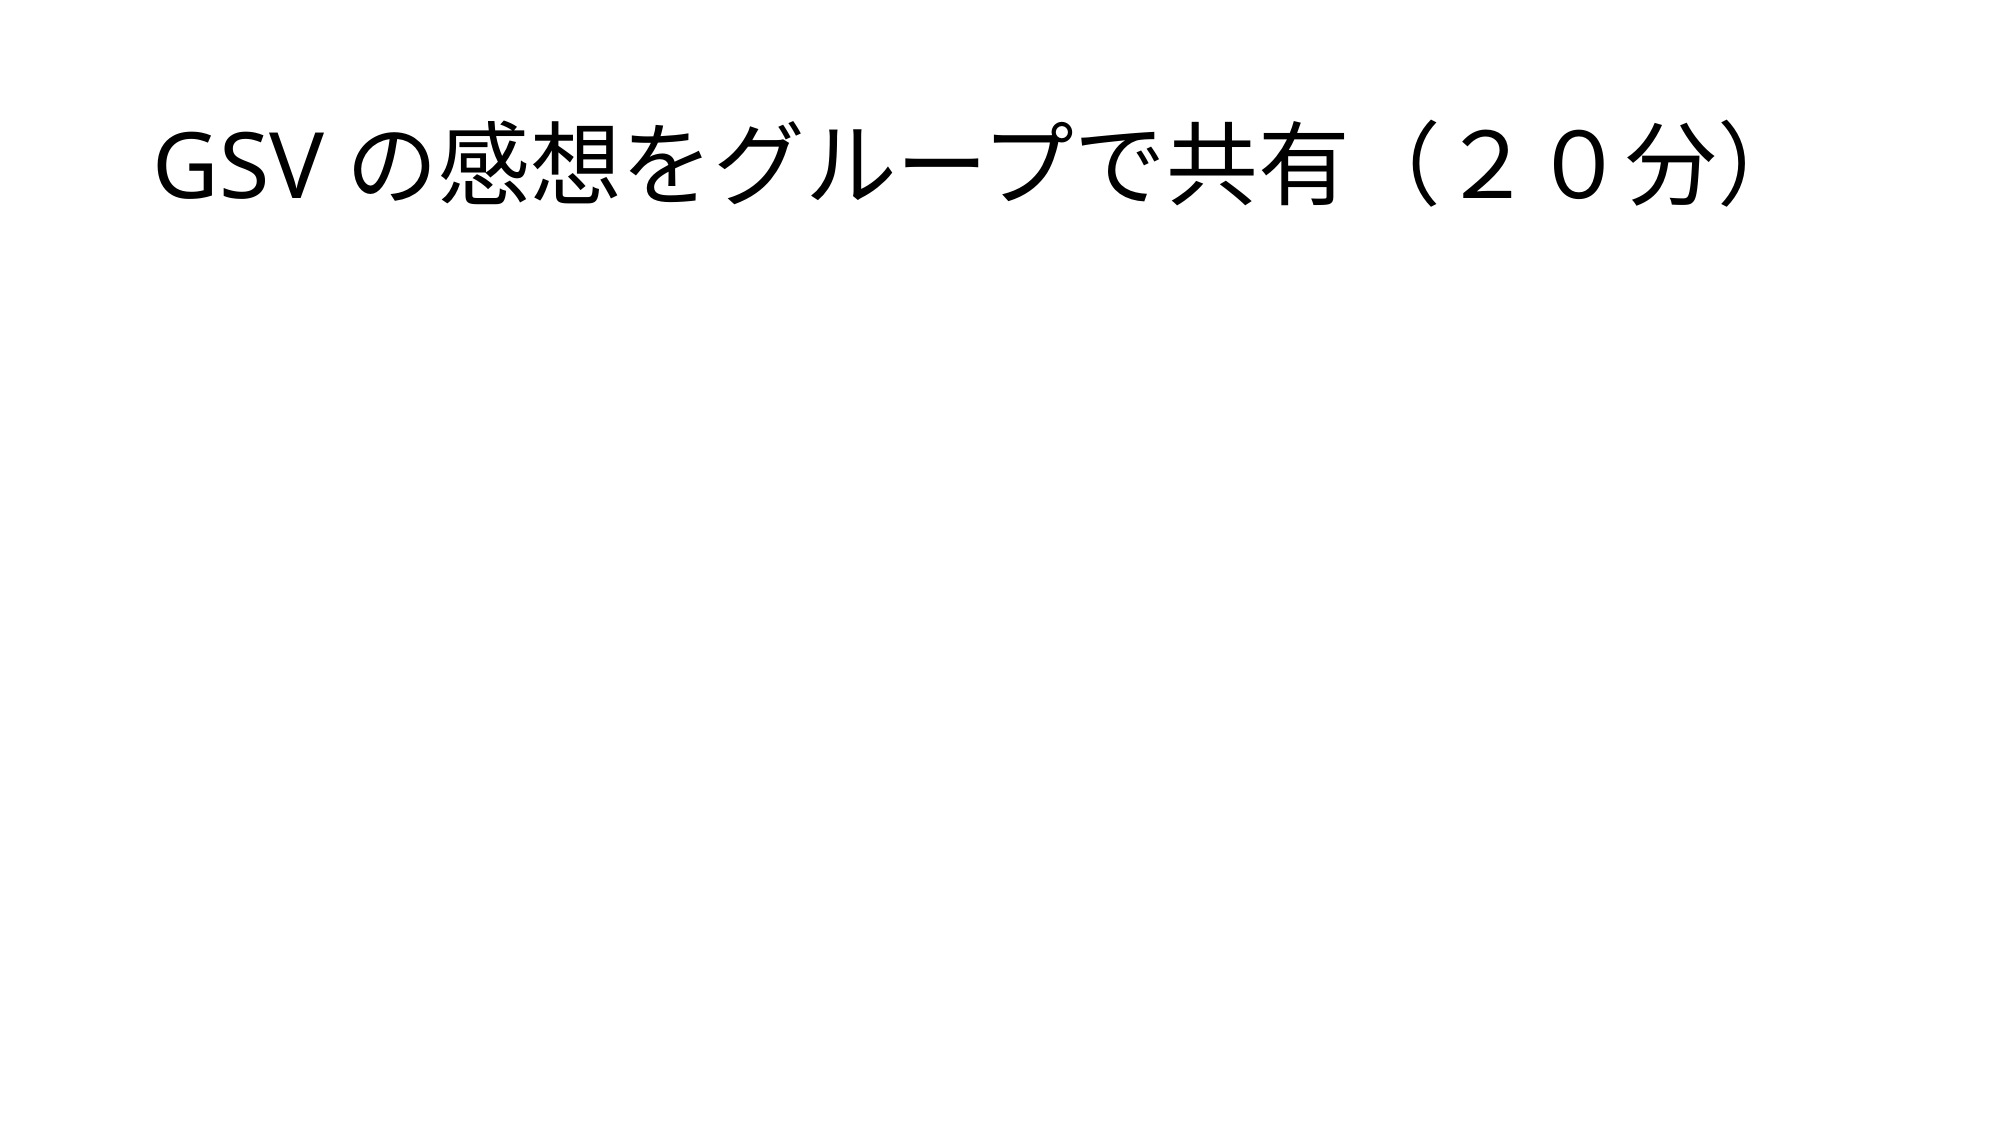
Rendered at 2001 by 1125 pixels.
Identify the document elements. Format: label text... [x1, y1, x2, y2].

title GSVの感想をグループで共有（２０分） [137, 59, 1863, 278]
